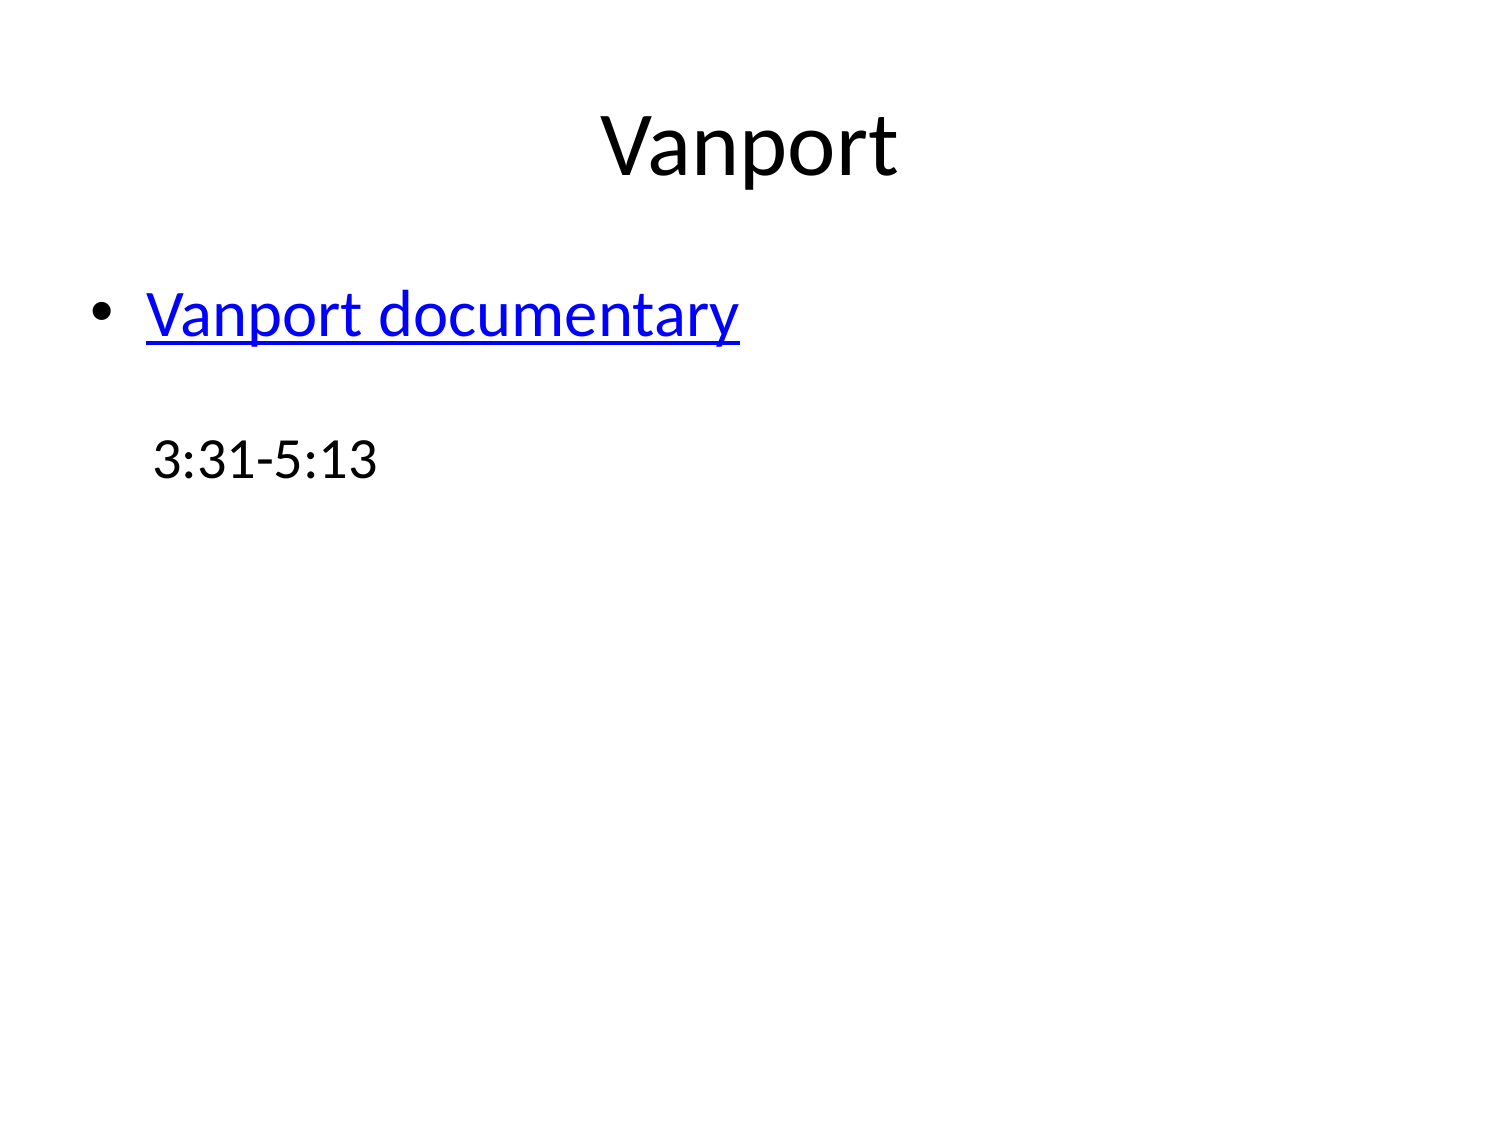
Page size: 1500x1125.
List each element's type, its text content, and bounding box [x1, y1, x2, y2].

title Vanport [75, 45, 1425, 233]
list Vanport documentary [75, 262, 1425, 1005]
text_box 3:31-5:13 [137, 412, 400, 498]
